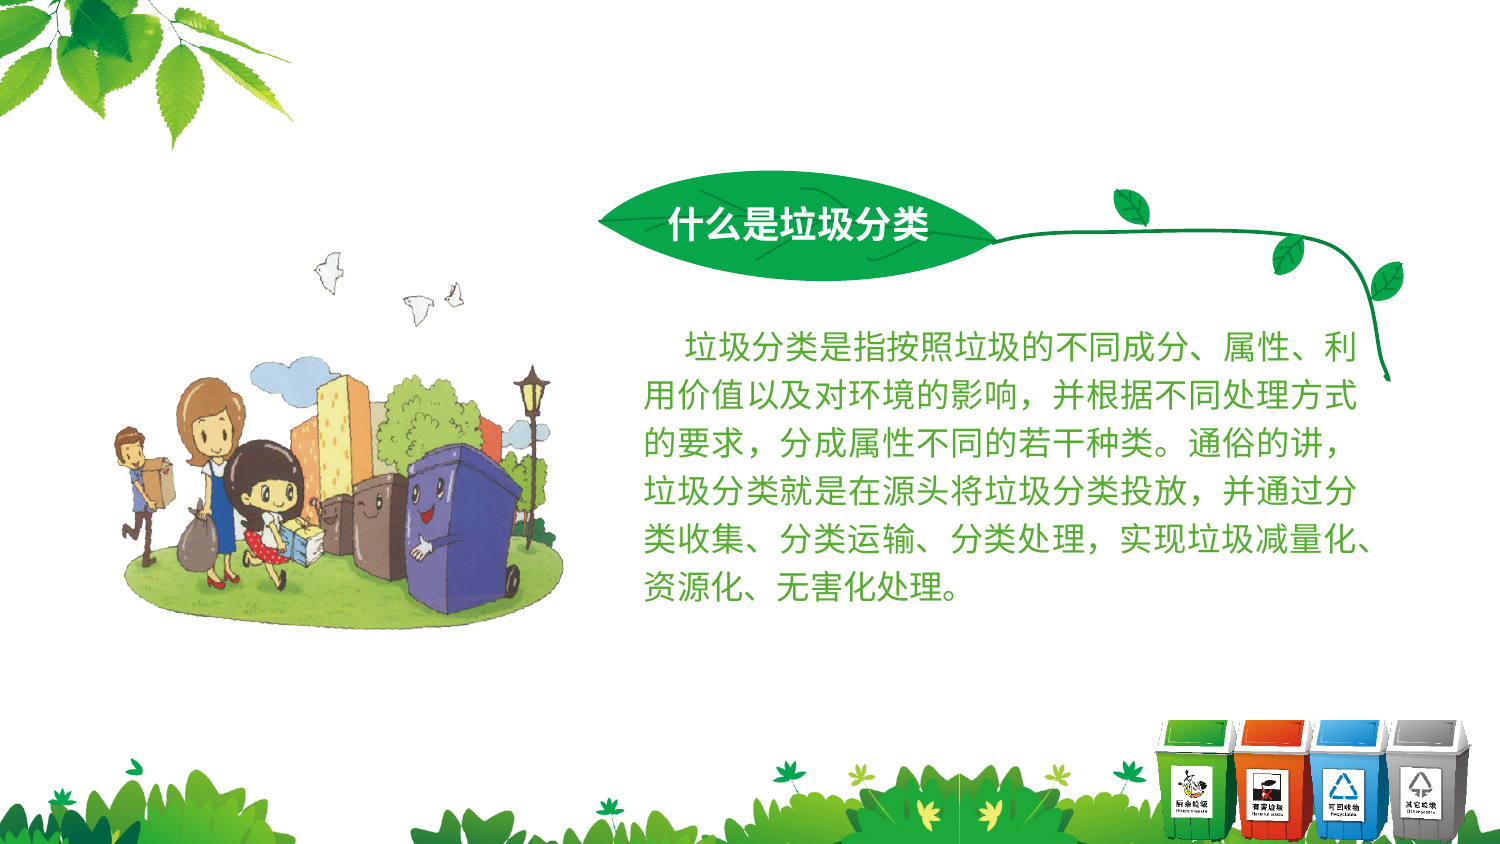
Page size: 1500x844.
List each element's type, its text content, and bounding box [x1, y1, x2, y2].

picture [0, 720, 1500, 844]
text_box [1363, 267, 1411, 297]
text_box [1108, 192, 1156, 222]
picture [0, 0, 331, 191]
picture [88, 178, 575, 664]
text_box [598, 171, 1002, 281]
text_box 垃圾分类是指按照垃圾的不同成分、属性、利用价值以及对环境的影响，并根据不同处理方式的要求，分成属性不同的若干种类。通俗的讲，垃圾分类就是在源头将垃圾分类投放，并通过分类收集、分类运输、分类处理，实现垃圾减量化、资源化、无害化处理。 [629, 310, 1374, 614]
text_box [1264, 239, 1312, 269]
text_box [1002, 229, 1390, 381]
